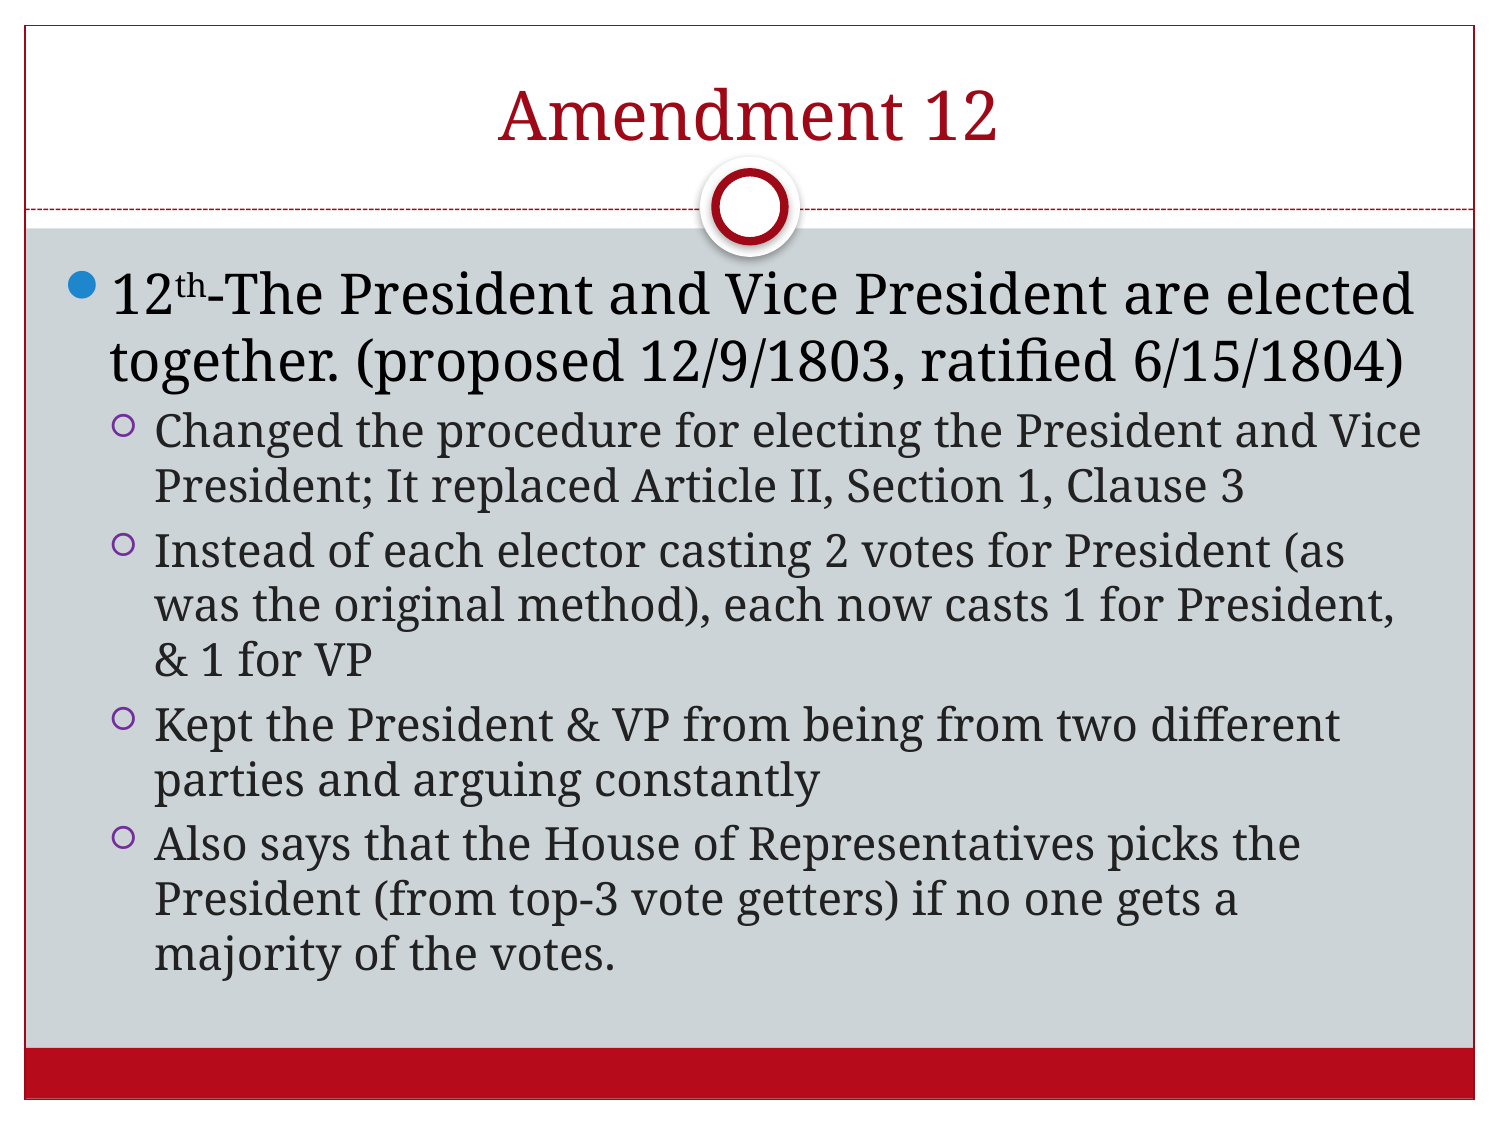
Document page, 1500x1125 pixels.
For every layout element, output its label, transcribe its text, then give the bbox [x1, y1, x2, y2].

list 12th-The President and Vice President are elected together. (proposed 12/9/1803, ratified 6/15/1804) Changed the procedure for electing the President and Vice President; It replaced Article II, Section 1, Clause 3 Instead of each elector casting 2 votes for President (as was the original method), each now casts 1 for President, & 1 for VP Kept the President & VP from being from two different parties and arguing constantly Also says that the House of Representatives picks the President (from top-3 vote getters) if no one gets a majority of the votes. [49, 250, 1445, 1001]
title Amendment 12 [49, 37, 1450, 162]
